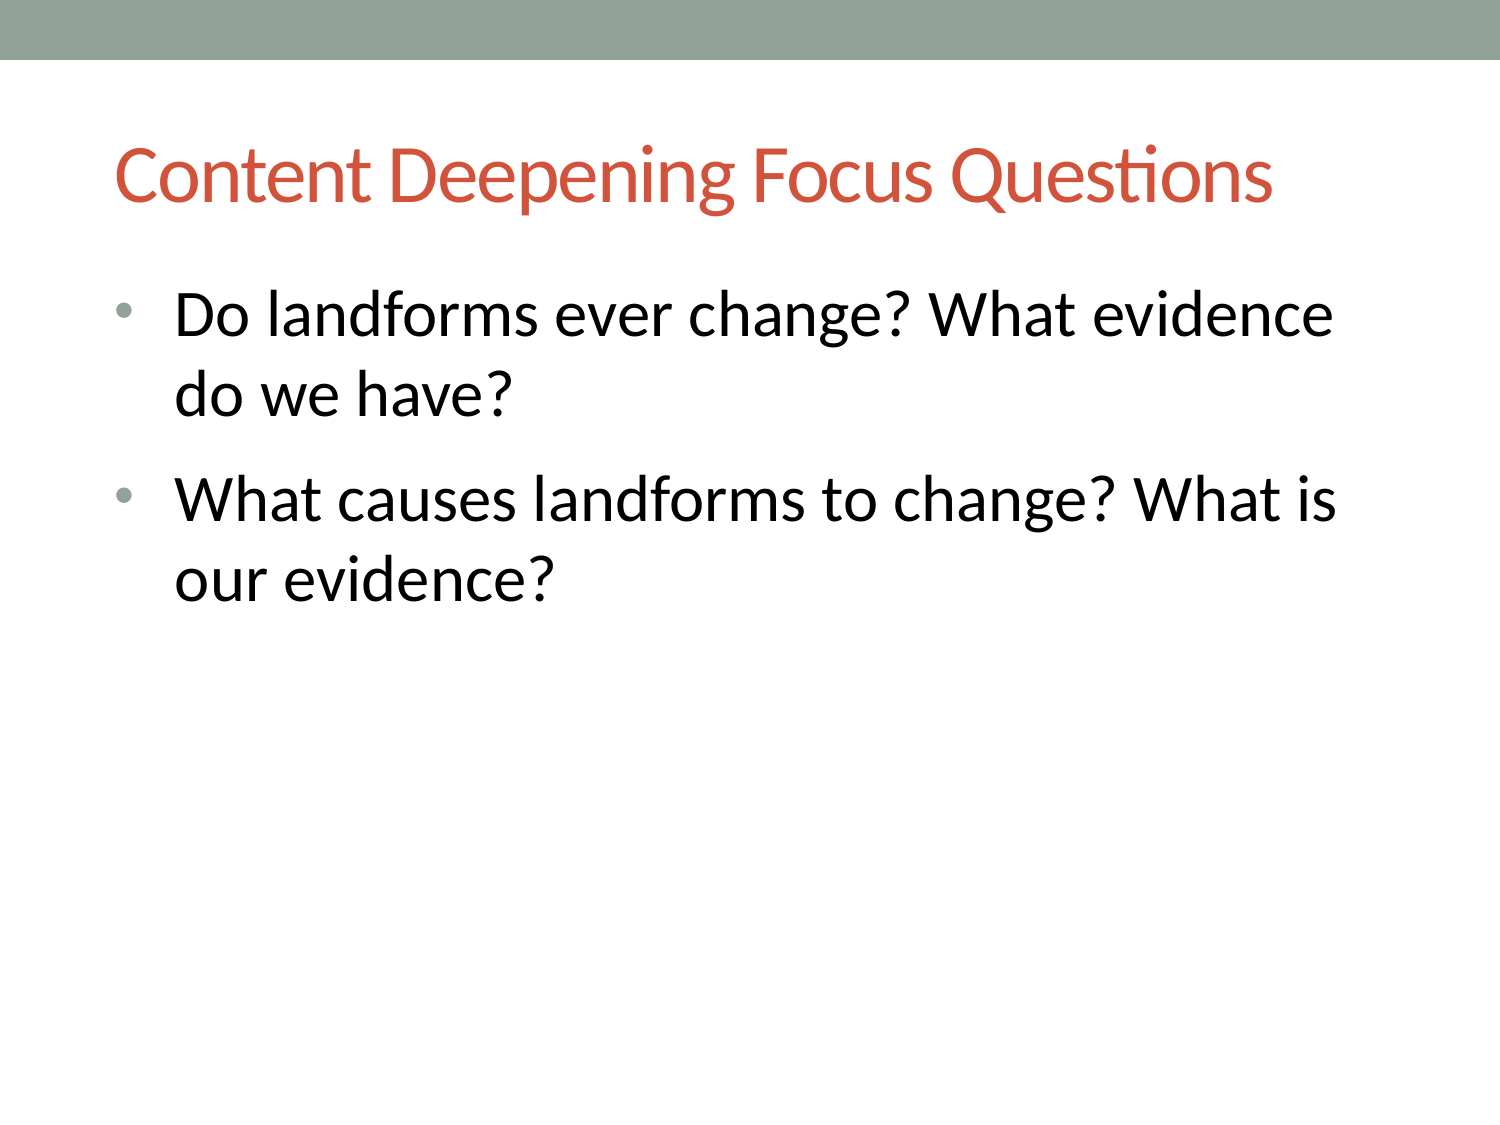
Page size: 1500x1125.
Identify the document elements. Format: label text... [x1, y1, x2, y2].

title Content Deepening Focus Questions [99, 75, 1425, 262]
list Do landforms ever change? What evidence do we have? What causes landforms to change? What is our evidence? [99, 262, 1425, 1000]
